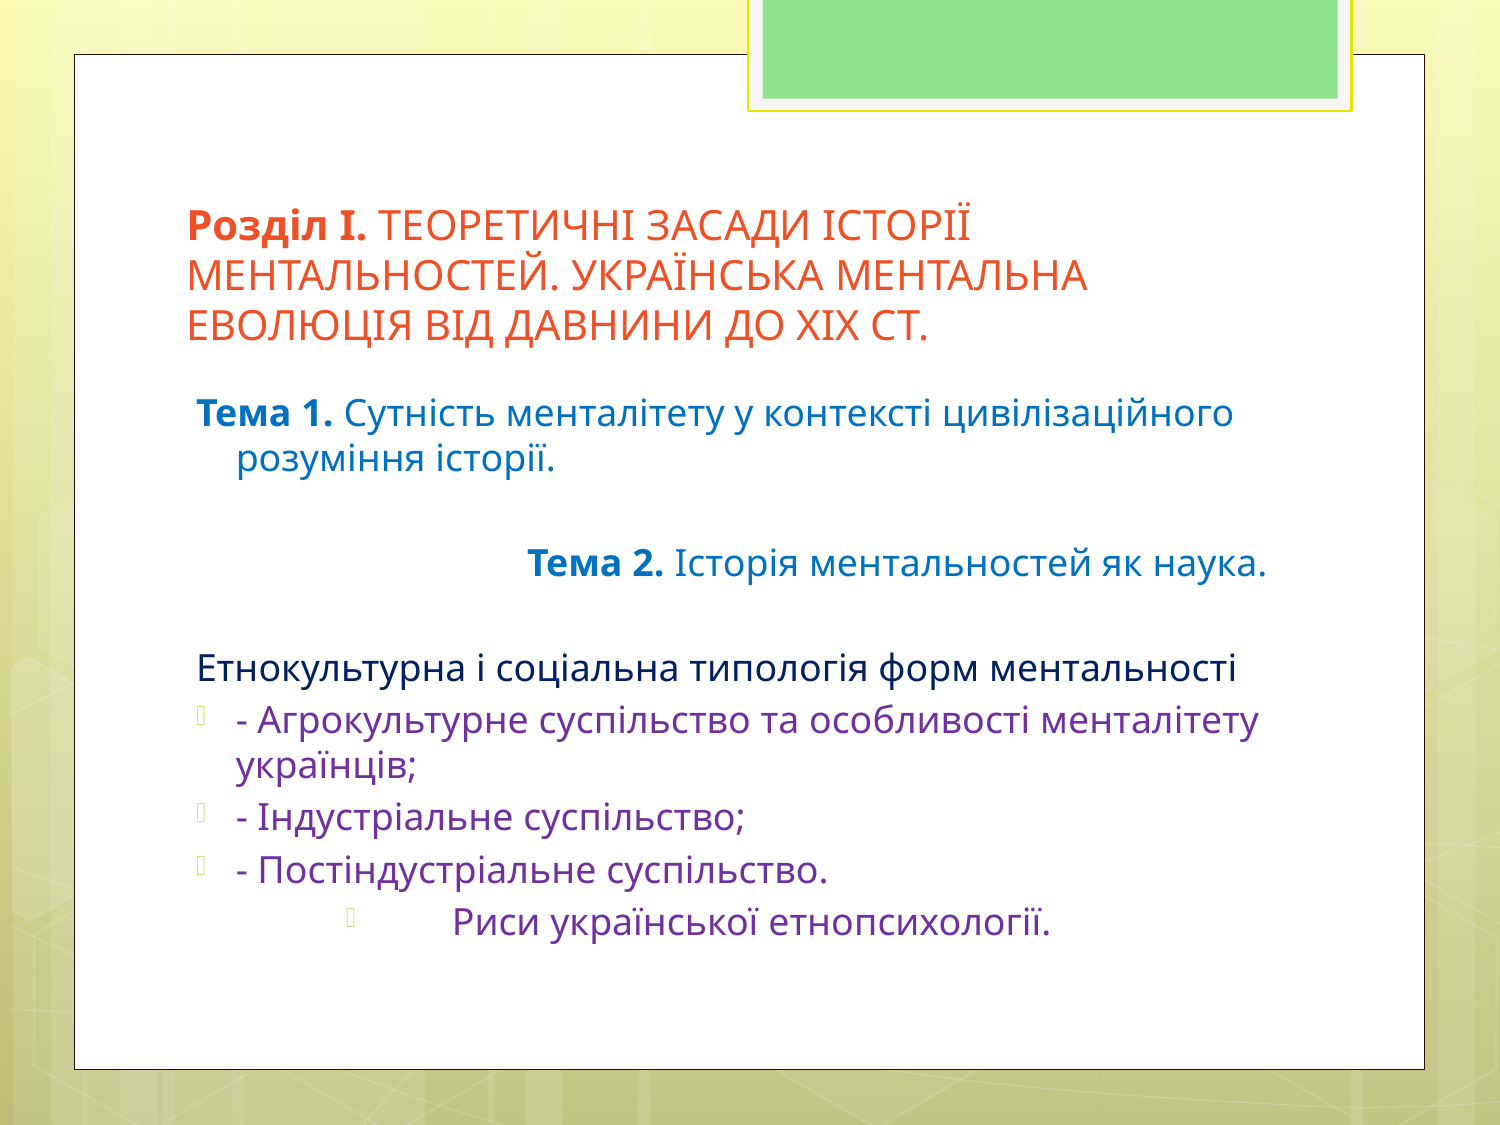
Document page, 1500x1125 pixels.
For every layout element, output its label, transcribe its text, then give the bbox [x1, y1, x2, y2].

list Тема 1. Сутність менталітету у контексті цивілізаційного розуміння історії. Тема 2. Історія ментальностей як наука. Етнокультурна і соціальна типологія форм ментальності - Агрокультурне суспільство та особливості менталітету українців; - Індустріальне суспільство; - Постіндустріальне суспільство. Риси української етнопсихології. [171, 381, 1283, 957]
title Розділ І. ТЕОРЕТИЧНІ ЗАСАДИ ІСТОРІЇ МЕНТАЛЬНОСТЕЙ. УКРАЇНСЬКА МЕНТАЛЬНА ЕВОЛЮЦІЯ ВІД ДАВНИНИ ДО ХІХ СТ. [171, 168, 1324, 357]
